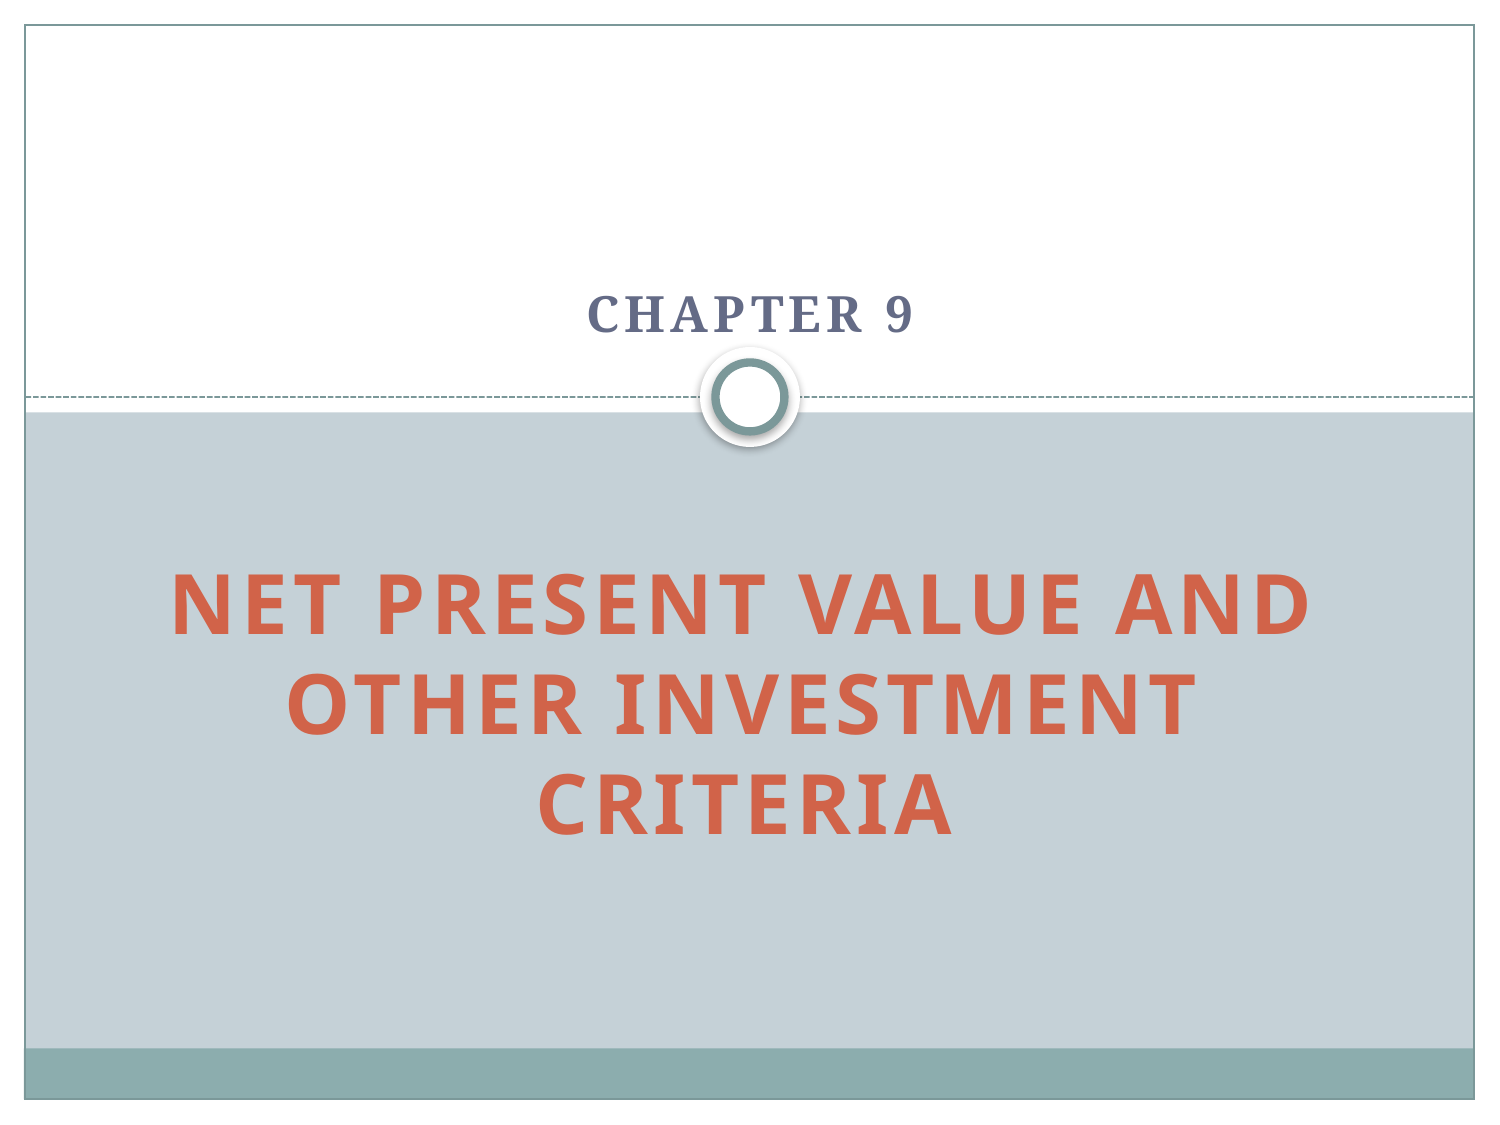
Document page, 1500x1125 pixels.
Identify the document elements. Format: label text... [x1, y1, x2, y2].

title CHAPTER 9 [112, 62, 1388, 350]
subtitle Net Present Value and Other Investment Criteria [87, 487, 1400, 875]
